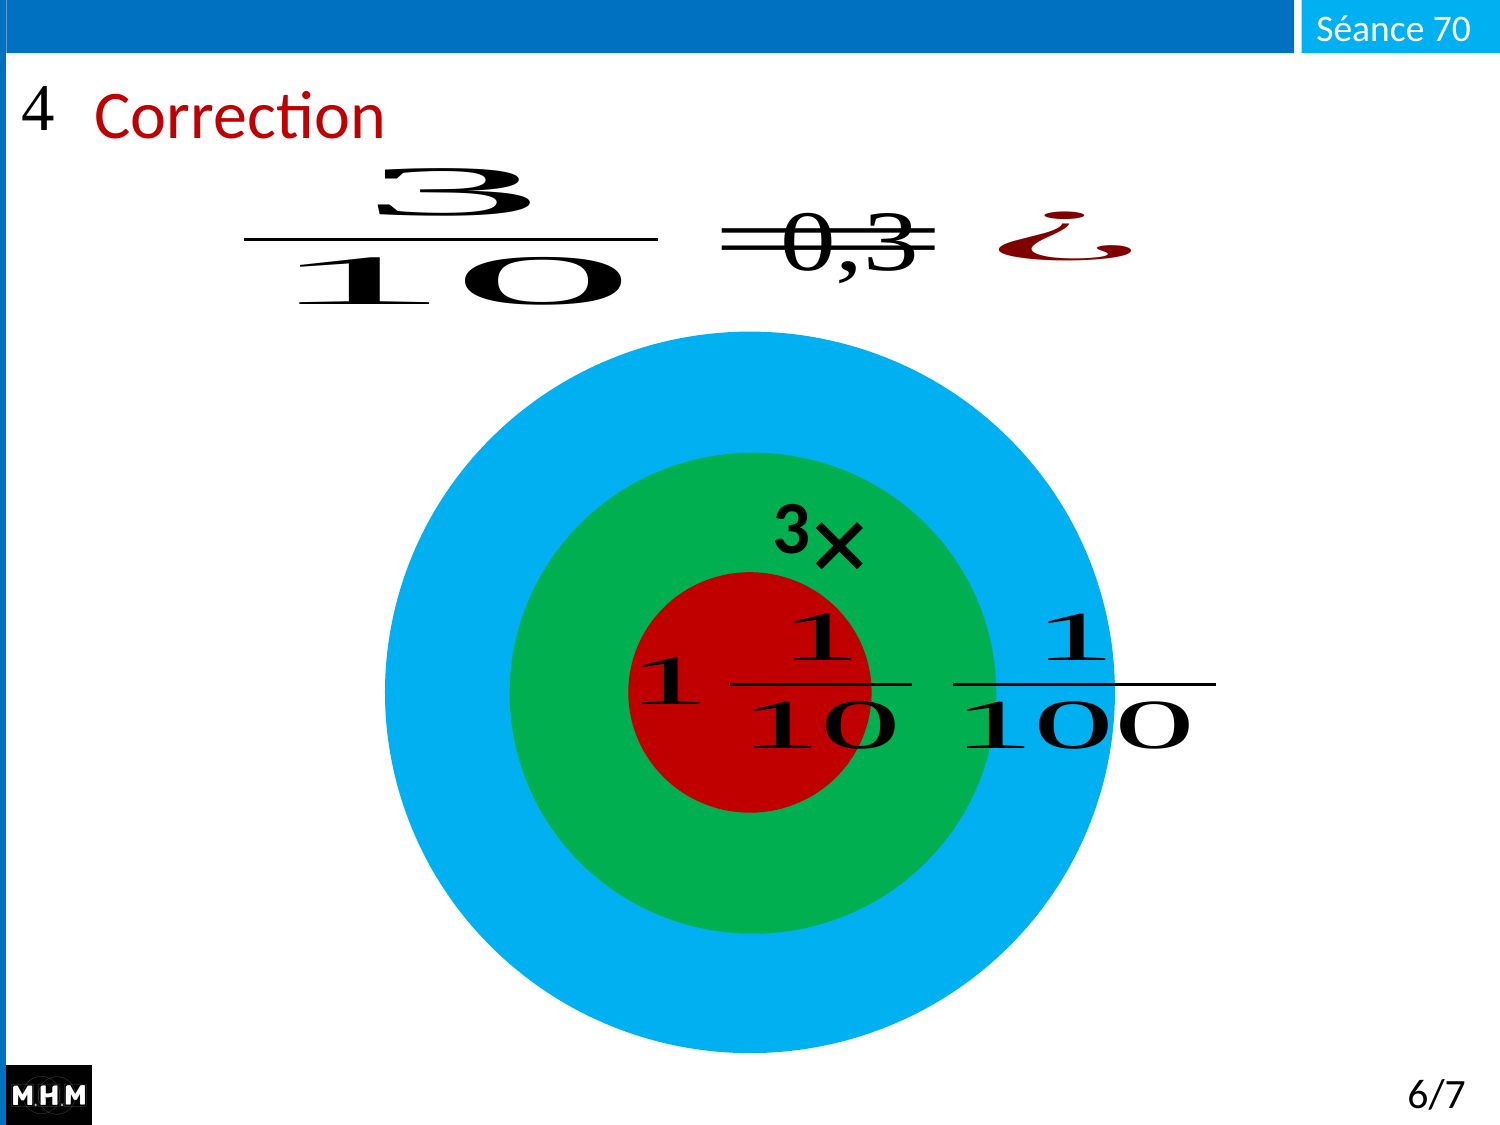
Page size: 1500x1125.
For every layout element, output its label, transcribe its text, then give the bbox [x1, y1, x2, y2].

picture [6, 1065, 92, 1125]
title Correction [79, 71, 1374, 161]
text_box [384, 331, 1219, 1054]
list 6/7 [1373, 1064, 1500, 1125]
